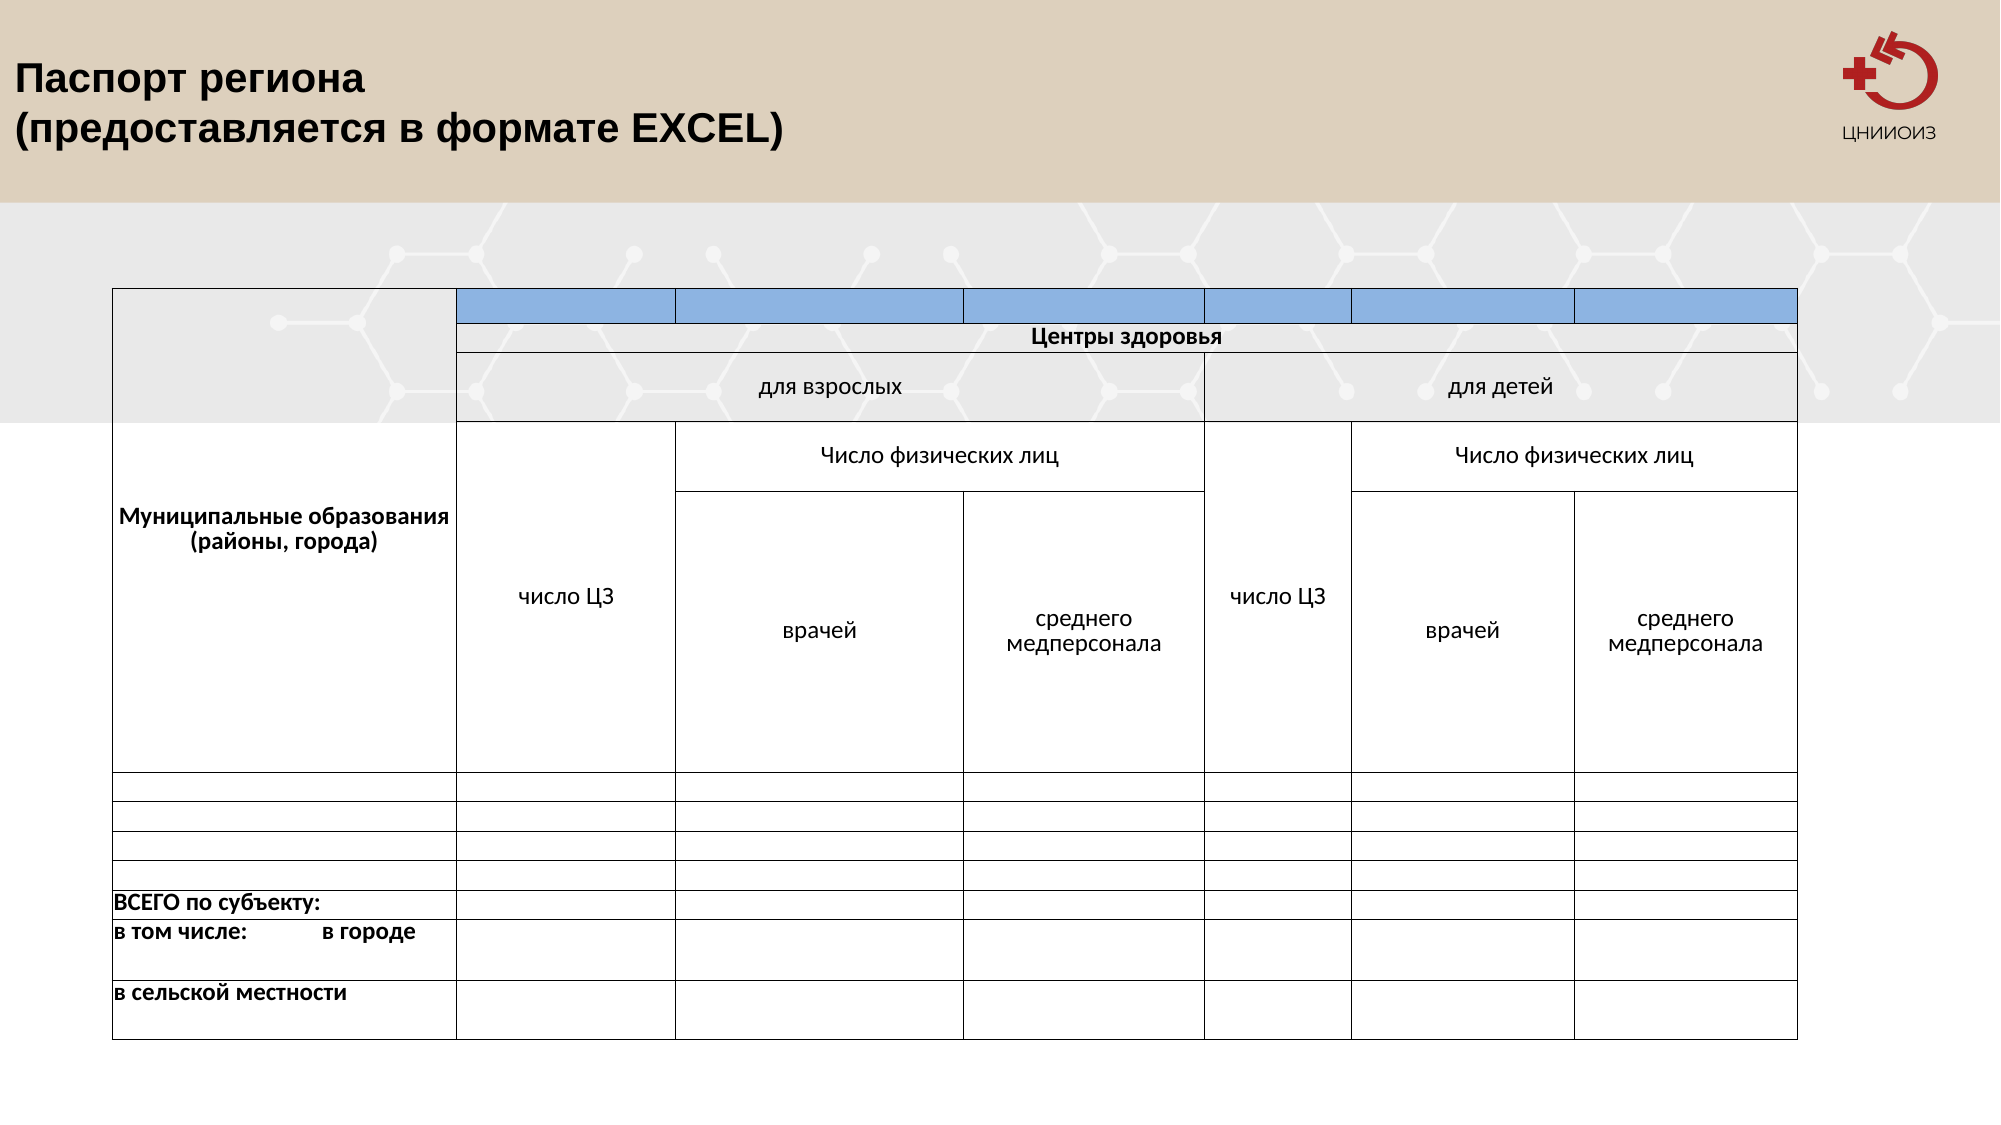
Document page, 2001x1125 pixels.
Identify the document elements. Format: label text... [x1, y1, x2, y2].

table_cell врачей [1352, 492, 1574, 772]
table_cell [1352, 920, 1574, 980]
table_cell [1205, 802, 1351, 831]
table_cell в сельской местности [113, 981, 456, 1039]
table_cell [457, 773, 675, 801]
table_cell [964, 920, 1204, 980]
table_cell [676, 773, 963, 801]
table_cell [113, 832, 456, 860]
table_cell [1352, 861, 1574, 890]
table_cell [1575, 802, 1797, 831]
text_box Паспорт региона (предоставляется в формате EXCEL) [0, 0, 2000, 95]
table_cell [1205, 891, 1351, 919]
table_cell [964, 891, 1204, 919]
table_cell [457, 802, 675, 831]
table_cell [457, 891, 675, 919]
table_cell [964, 981, 1204, 1039]
table_cell [1575, 981, 1797, 1039]
table_cell [1205, 773, 1351, 801]
table_cell [964, 832, 1204, 860]
table_cell Число физических лиц [1352, 423, 1797, 491]
table_cell Муниципальные образования (районы, города) [113, 423, 456, 772]
table_cell [964, 861, 1204, 890]
table_cell [1352, 773, 1574, 801]
table_cell [676, 891, 963, 919]
table_cell [457, 981, 675, 1039]
table_cell [1205, 981, 1351, 1039]
table_cell [1205, 832, 1351, 860]
table_cell [1205, 861, 1351, 890]
table_cell [1575, 920, 1797, 980]
table_cell число ЦЗ [1205, 423, 1351, 772]
table_cell [676, 802, 963, 831]
table_cell среднего медперсонала [964, 492, 1204, 772]
table_cell [1205, 920, 1351, 980]
table_cell [1352, 981, 1574, 1039]
table_cell [457, 861, 675, 890]
table_cell [113, 802, 456, 831]
table_cell [1352, 891, 1574, 919]
table_cell [1352, 832, 1574, 860]
table_cell [676, 861, 963, 890]
table_cell [457, 832, 675, 860]
table_cell [964, 802, 1204, 831]
table_cell [676, 981, 963, 1039]
table_cell [1575, 832, 1797, 860]
table_cell [1352, 802, 1574, 831]
table_cell [113, 861, 456, 890]
table_cell среднего медперсонала [1575, 492, 1797, 772]
table_cell [1575, 773, 1797, 801]
table_cell врачей [676, 492, 963, 772]
table_cell ВСЕГО по субъекту: [113, 891, 456, 919]
table_cell [1575, 861, 1797, 890]
table_cell [457, 920, 675, 980]
table_cell [676, 832, 963, 860]
picture [0, 31, 2000, 423]
table_cell [964, 773, 1204, 801]
table_cell [676, 920, 963, 980]
table_cell [1575, 891, 1797, 919]
table_cell [113, 773, 456, 801]
table_cell Число физических лиц [676, 423, 1204, 491]
table_cell в том числе: в городе [113, 920, 456, 980]
table_cell число ЦЗ [457, 423, 675, 772]
